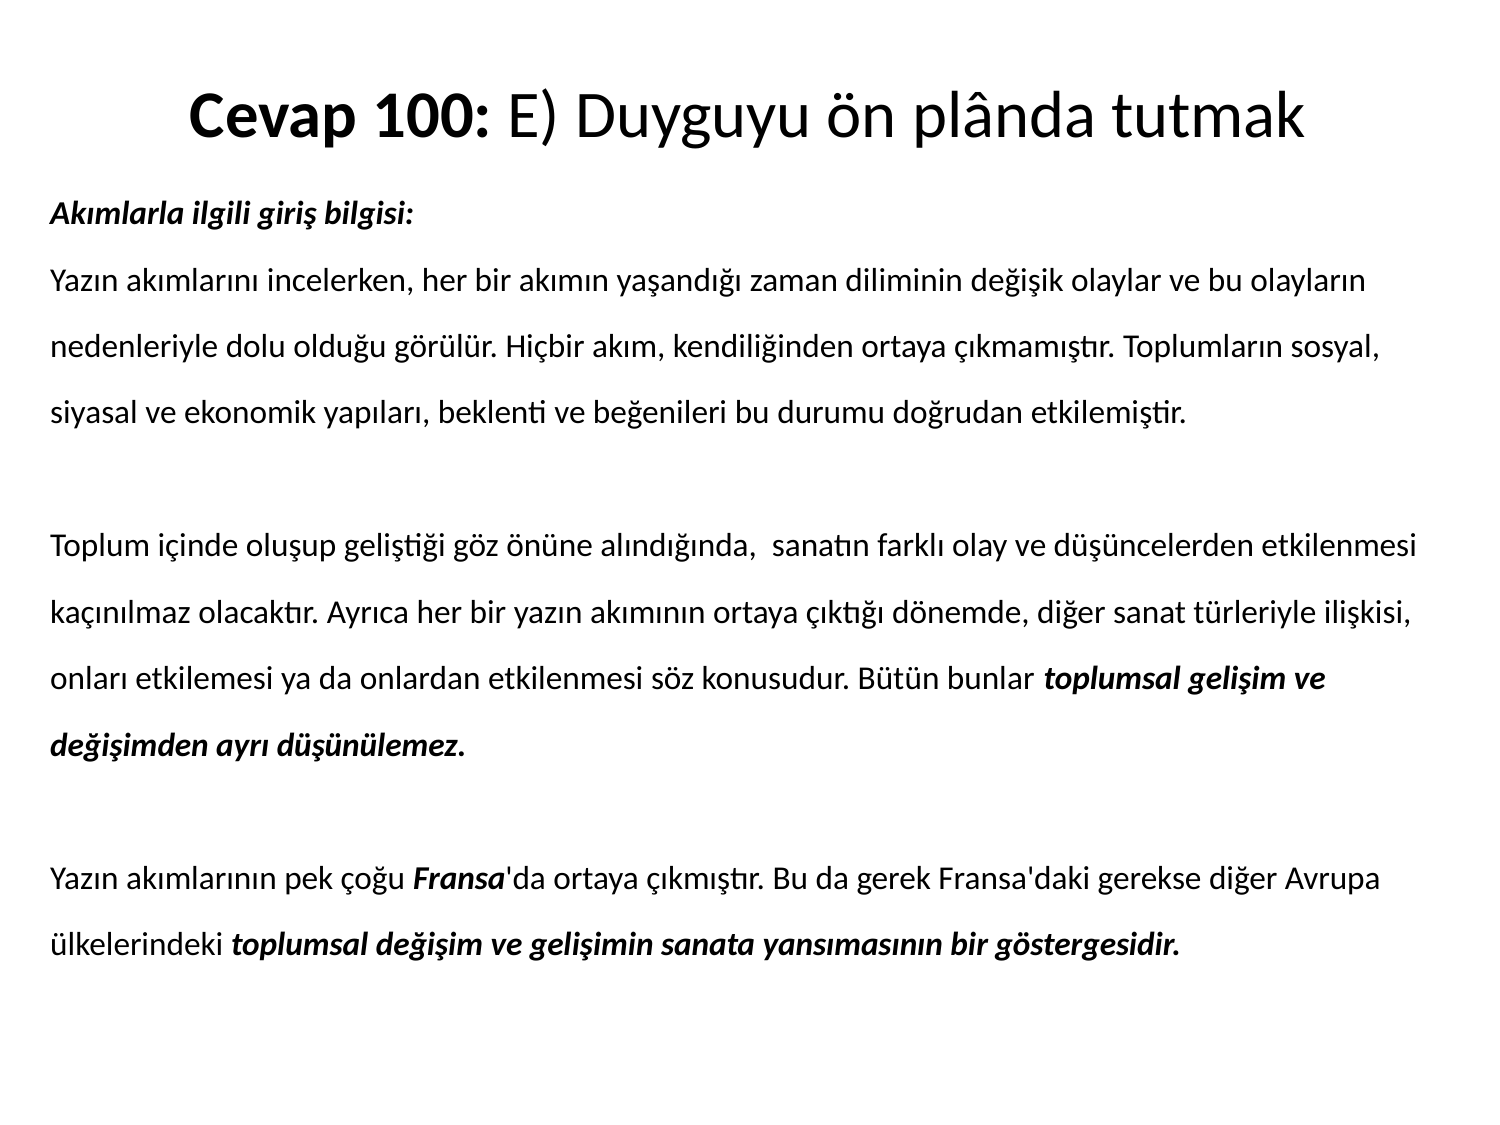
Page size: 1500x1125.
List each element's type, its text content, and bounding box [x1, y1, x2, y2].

list Akımlarla ilgili giriş bilgisi: Yazın akımlarını incelerken, her bir akımın yaşandığı zaman diliminin değişik olaylar ve bu olayların nedenleriyle dolu olduğu görülür. Hiçbir akım, kendiliğinden ortaya çıkmamıştır. Toplumların sosyal, siyasal ve ekonomik yapıları, beklenti ve beğenileri bu durumu doğrudan etkilemiştir. Toplum içinde oluşup geliştiği göz önüne alındığında, sanatın farklı olay ve düşüncelerden etkilenmesi kaçınılmaz olacaktır. Ayrıca her bir yazın akımının ortaya çıktığı dönemde, diğer sanat türleriyle ilişkisi, onları etkilemesi ya da onlardan etkilenmesi söz konusudur. Bütün bunlar toplumsal gelişim ve değişimden ayrı düşünülemez. Yazın akımlarının pek çoğu Fransa'da ortaya çıkmıştır. Bu da gerek Fransa'daki gerekse diğer Avrupa ülkelerindeki toplumsal değişim ve gelişimin sanata yansımasının bir göstergesidir. [35, 164, 1465, 1079]
title Cevap 100: E) Duyguyu ön plânda tutmak [35, 58, 1477, 164]
